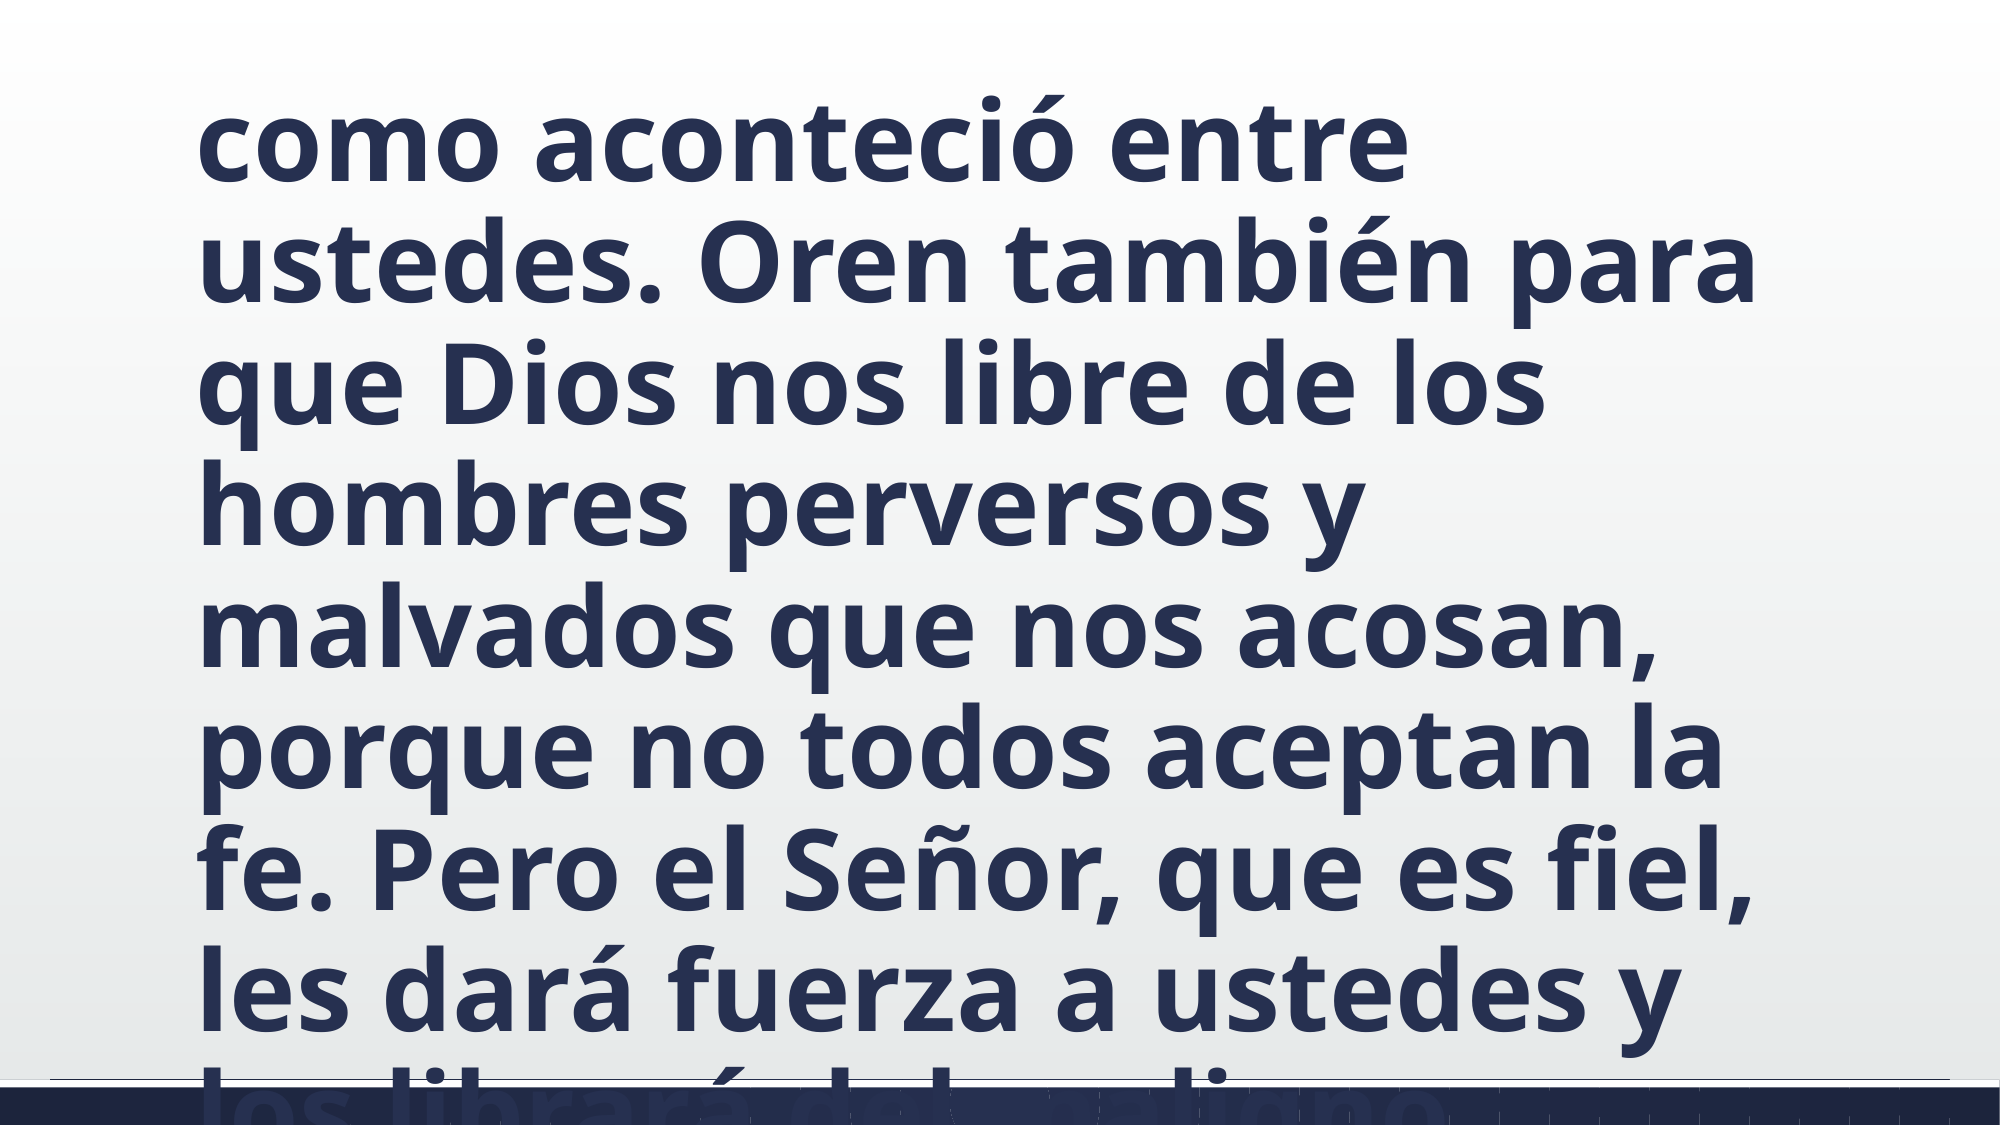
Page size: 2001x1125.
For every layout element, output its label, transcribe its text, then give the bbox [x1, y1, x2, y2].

list como aconteció entre ustedes. Oren también para que Dios nos libre de los hombres perversos y malvados que nos acosan, porque no todos aceptan la fe. Pero el Señor, que es fiel, les dará fuerza a ustedes y los librará del maligno. [173, 76, 1816, 990]
